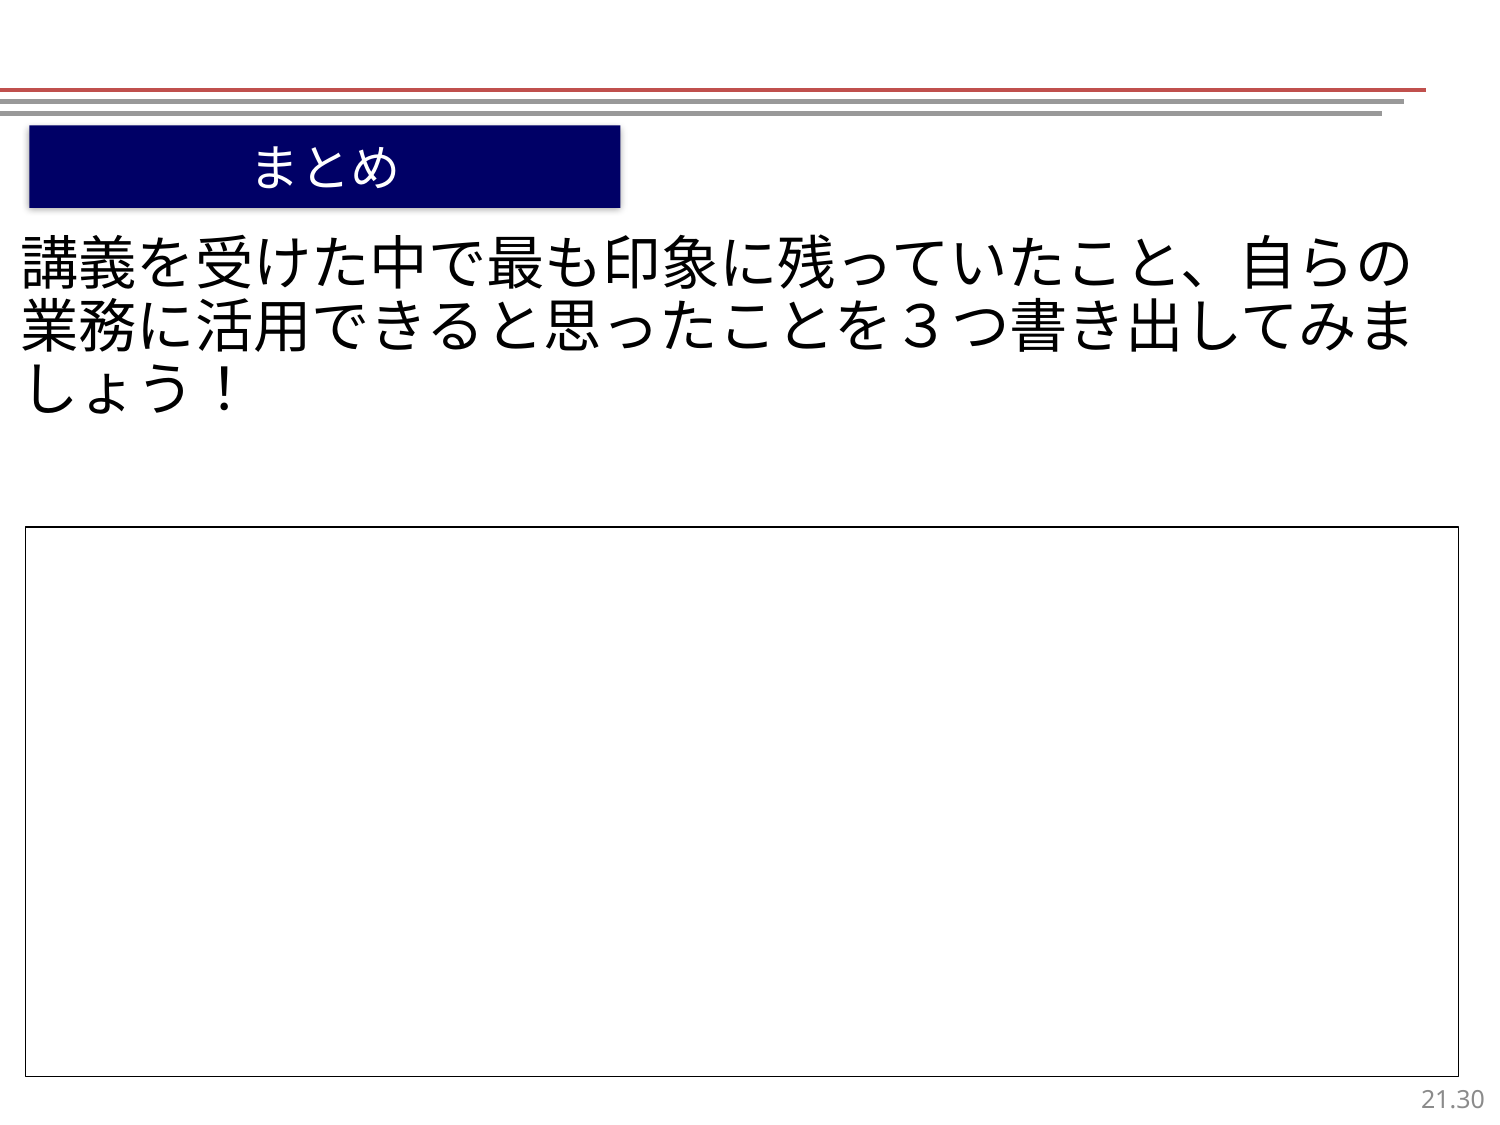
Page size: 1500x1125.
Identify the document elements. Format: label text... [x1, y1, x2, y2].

text_box [24, 525, 1461, 1078]
text_box 講義を受けた中で最も印象に残っていたこと、自らの業務に活用できると思ったことを３つ書き出してみましょう！ [4, 225, 1484, 529]
text_box まとめ [29, 125, 621, 208]
slide_number 29 [1381, 1065, 1500, 1125]
